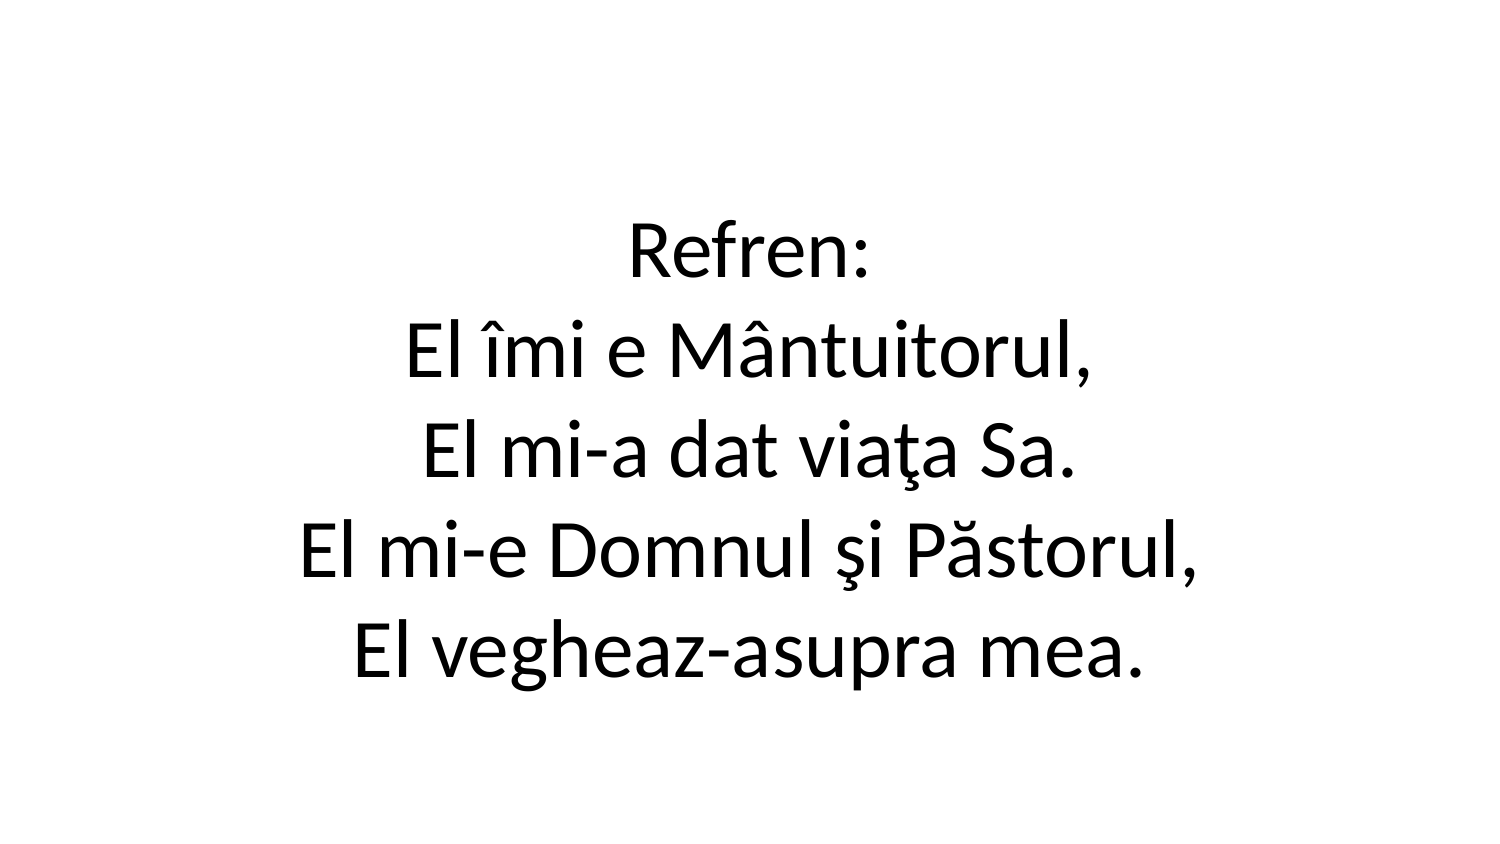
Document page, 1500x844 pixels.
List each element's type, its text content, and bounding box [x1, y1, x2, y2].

text_box Refren: El îmi e Mântuitorul, El mi-a dat viaţa Sa. El mi-e Domnul şi Păstorul, El vegheaz-asupra mea. [283, 142, 1217, 702]
